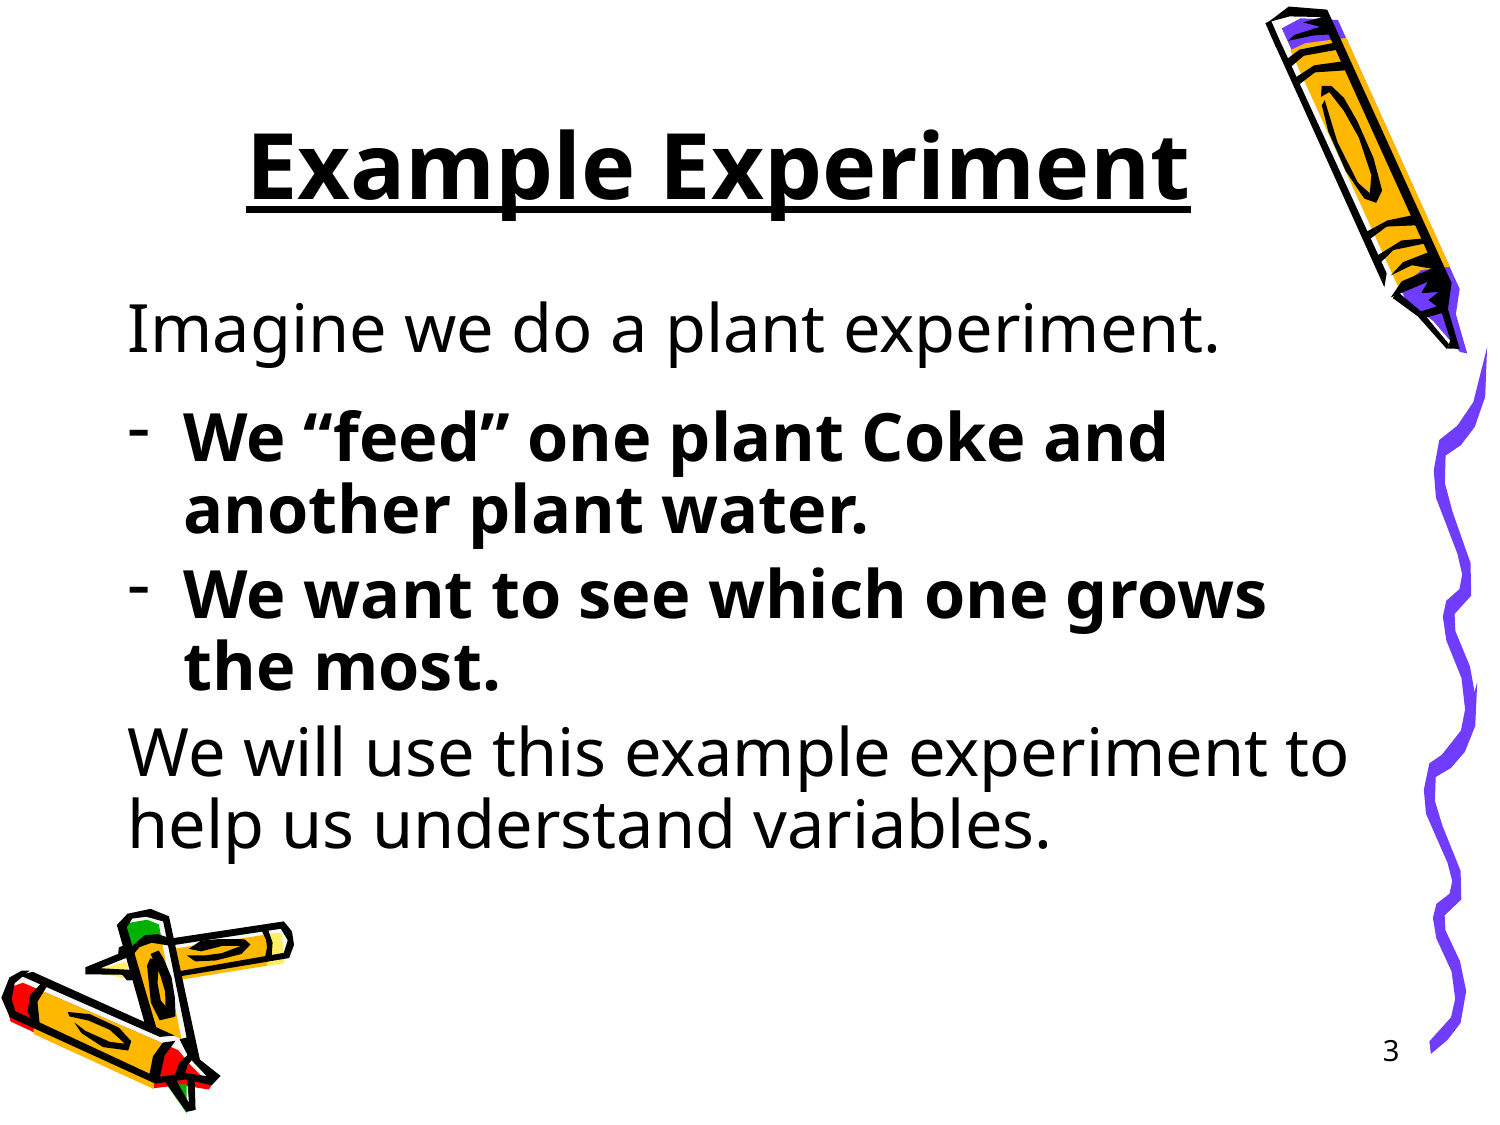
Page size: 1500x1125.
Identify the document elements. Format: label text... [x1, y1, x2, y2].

slide_number 3 [1101, 1024, 1415, 1101]
list Imagine we do a plant experiment. We “feed” one plant Coke and another plant water. We want to see which one grows the most. We will use this example experiment to help us understand variables. [112, 287, 1376, 1038]
title Example Experiment [62, 87, 1376, 226]
